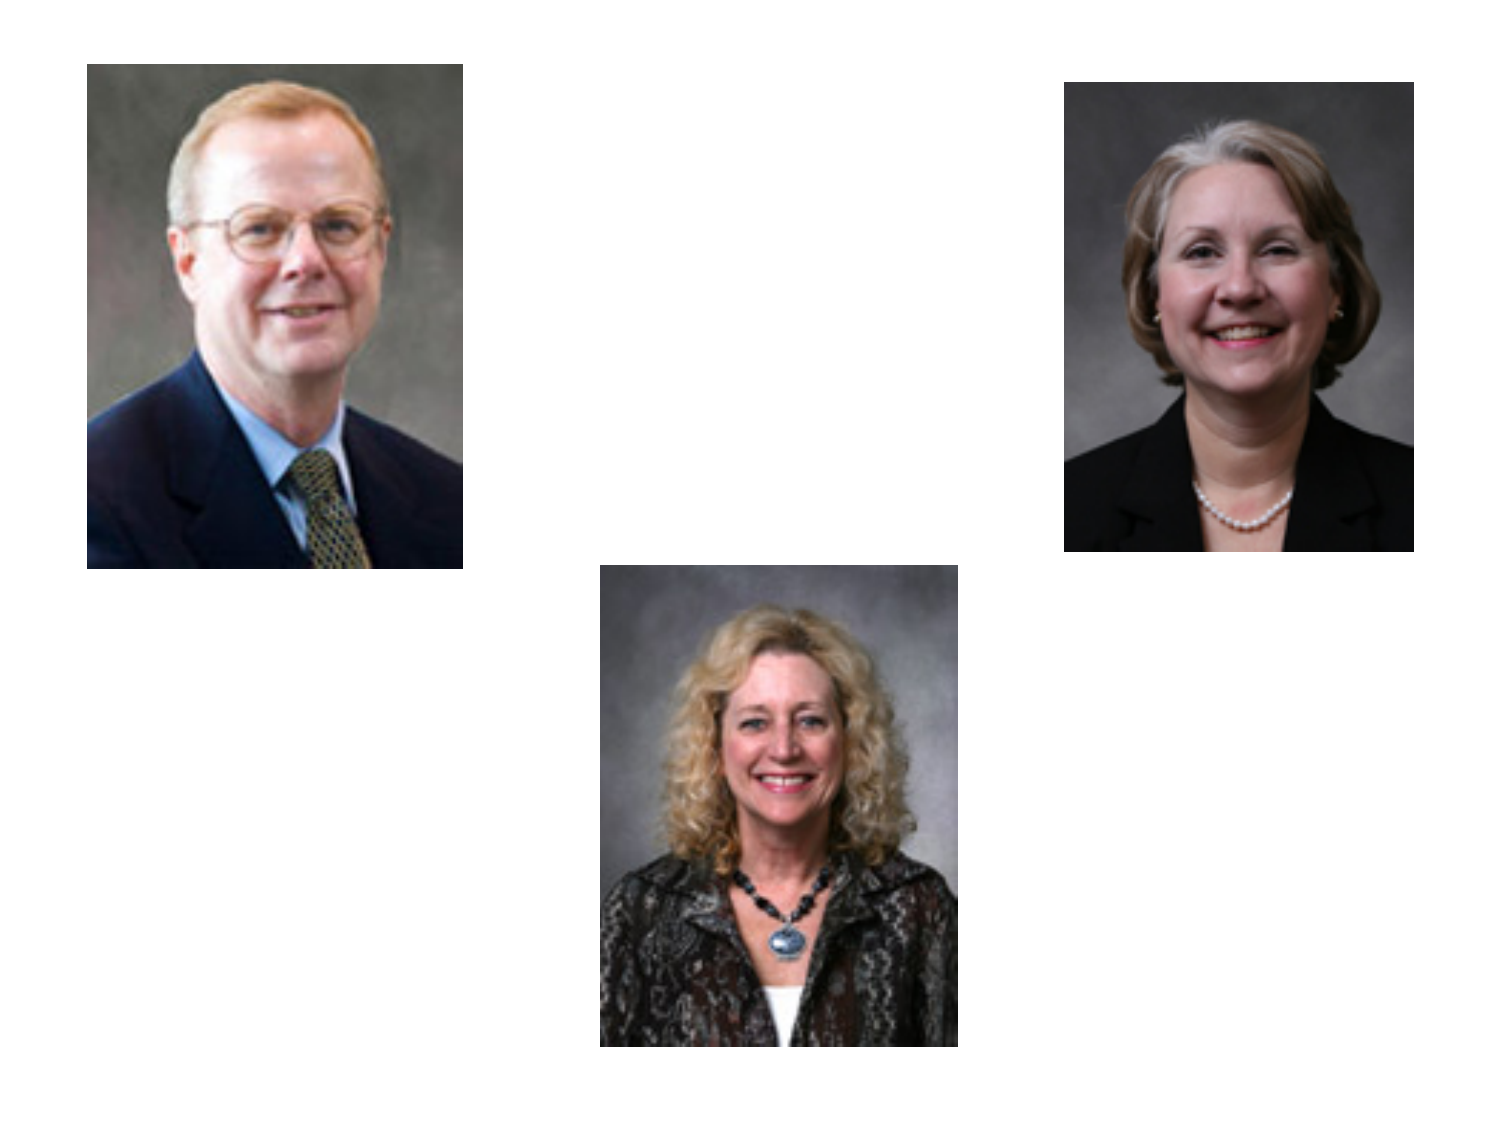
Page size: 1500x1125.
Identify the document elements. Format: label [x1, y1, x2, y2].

picture [87, 64, 463, 570]
text_box [581, 549, 960, 1065]
picture [1064, 82, 1415, 552]
picture [599, 565, 959, 1047]
